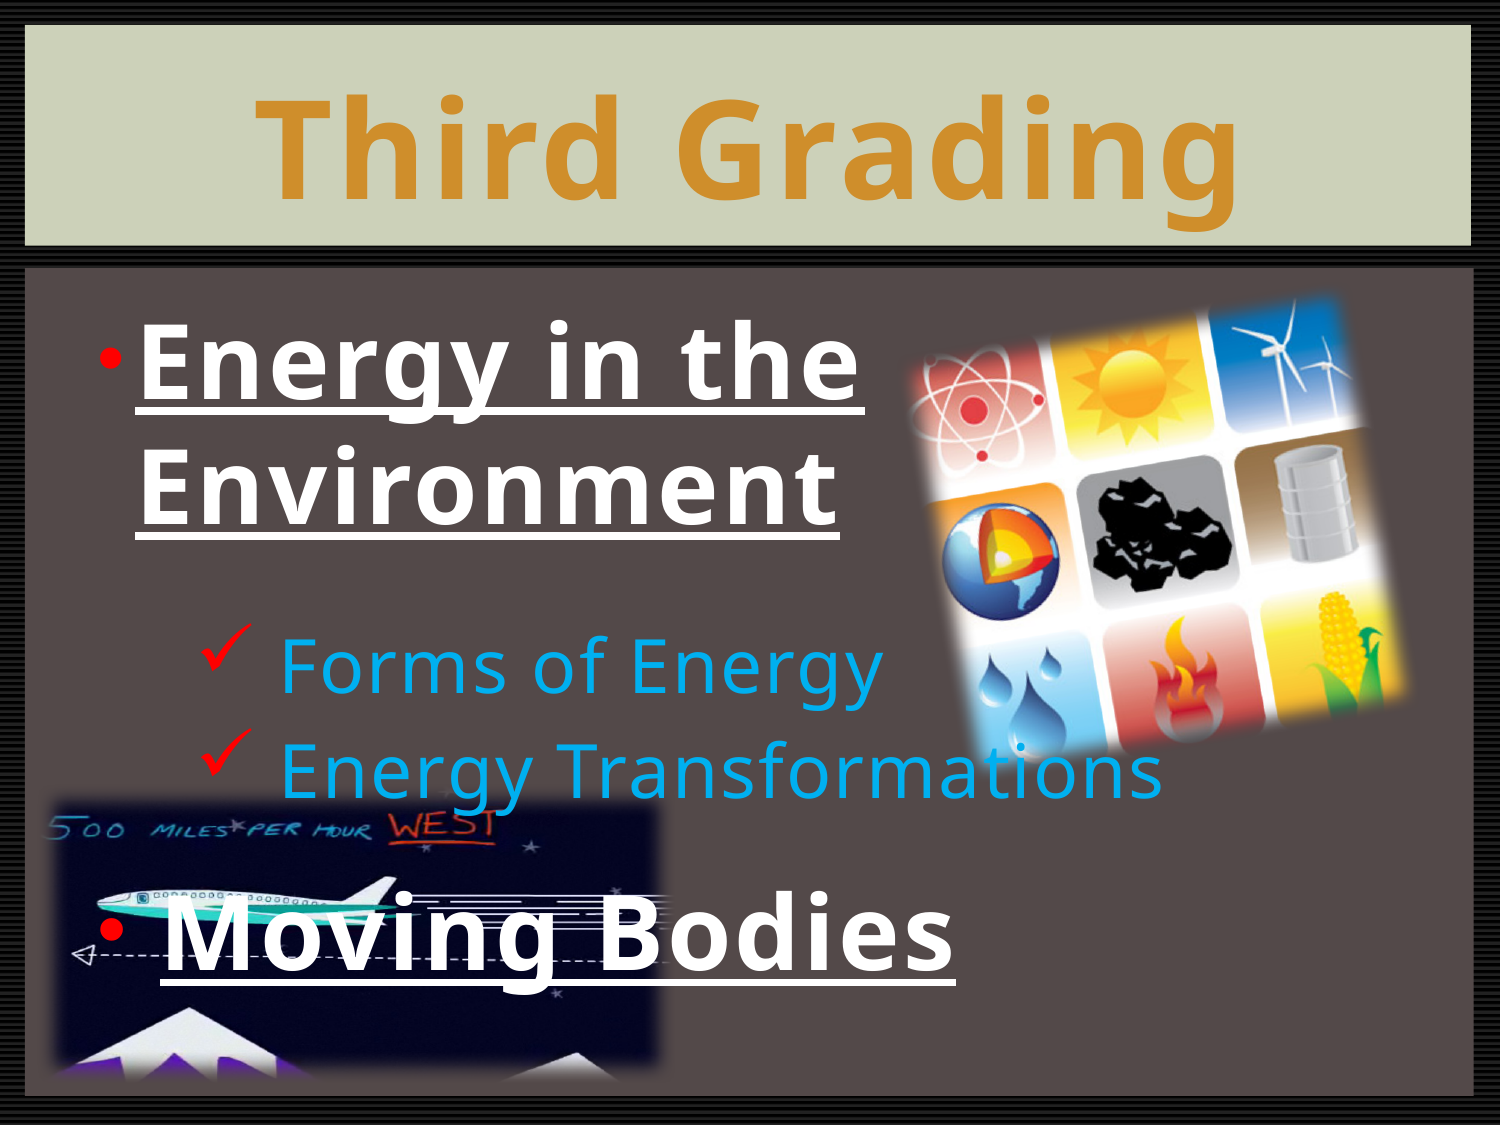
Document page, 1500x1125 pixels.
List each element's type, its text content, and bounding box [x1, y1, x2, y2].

list Energy in the Environment Forms of Energy Energy Transformations Moving Bodies [75, 287, 1450, 1025]
picture [37, 784, 676, 1083]
picture [923, 311, 1393, 754]
picture [639, 784, 656, 793]
title Third Grading [172, 43, 1328, 247]
picture [460, 784, 479, 792]
